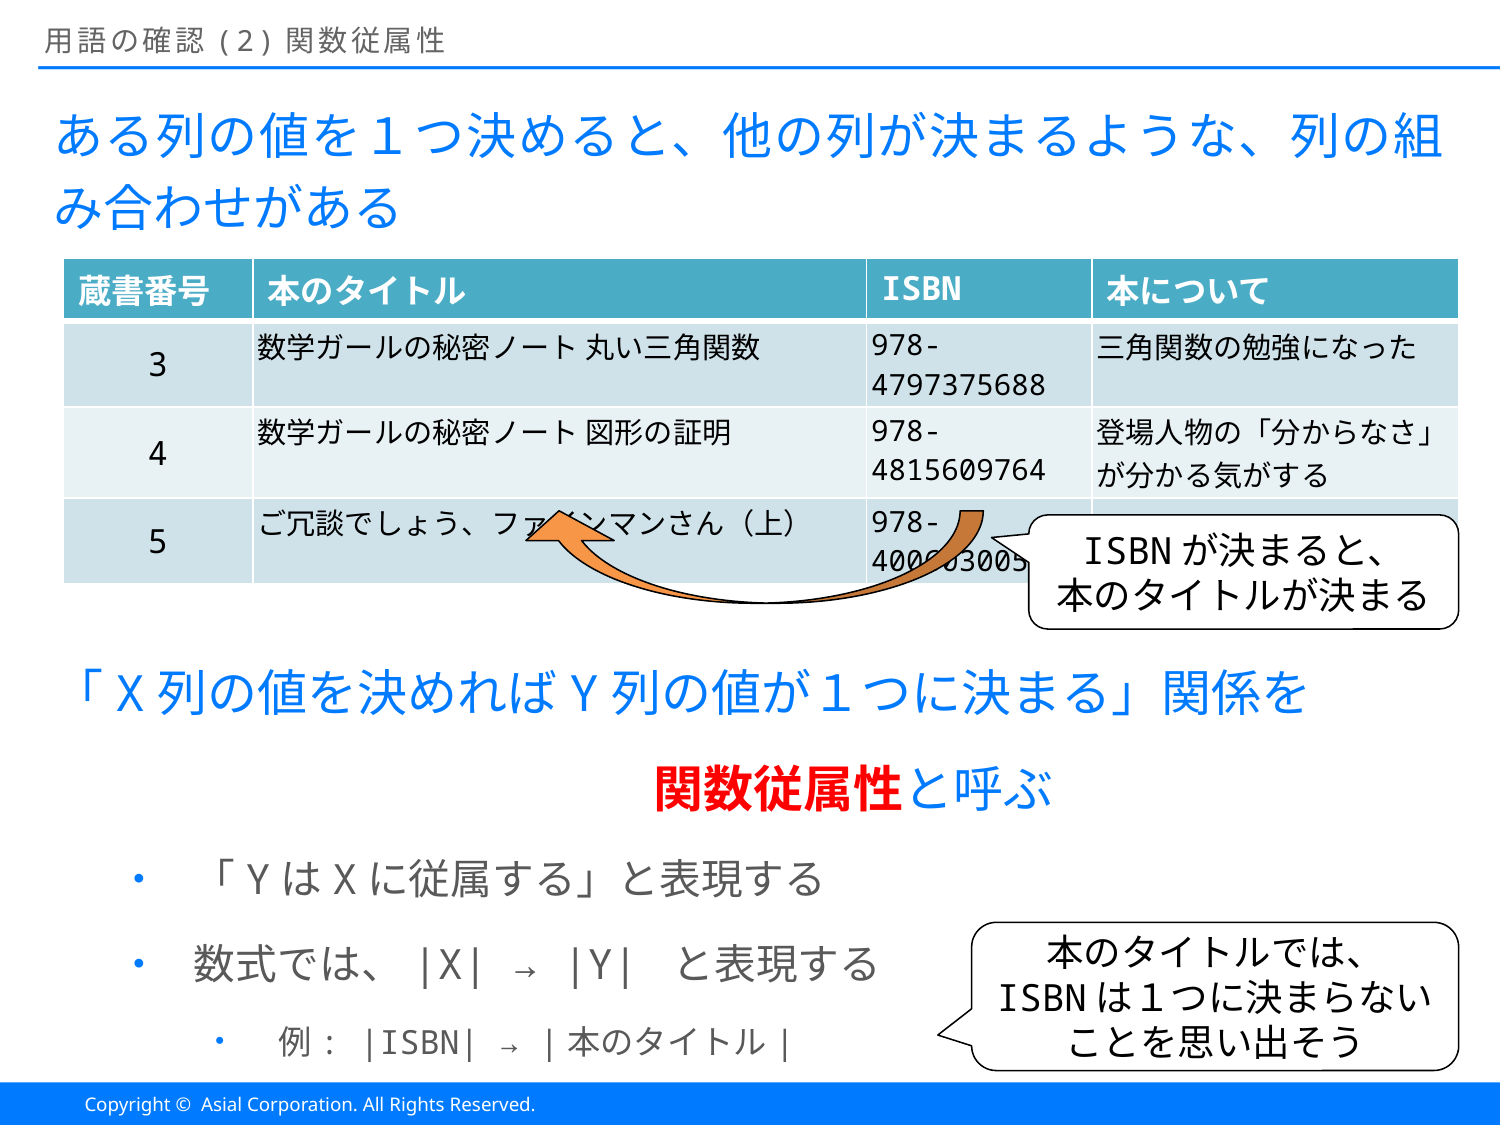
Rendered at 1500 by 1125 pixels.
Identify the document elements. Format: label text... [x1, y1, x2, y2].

table_cell 数学ガールの秘密ノート 図形の証明 [254, 408, 866, 497]
title 用語の確認(2)関数従属性 [29, 7, 1223, 72]
table_header ISBN [867, 259, 1091, 318]
table_cell 978-4797375688 [867, 324, 1091, 406]
table_cell 978-4815609764 [867, 408, 1091, 497]
table_cell 数学ガールの秘密ノート 丸い三角関数 [254, 324, 866, 406]
text_box 本のタイトルでは、 ISBNは１つに決まらないことを思い出そう [935, 920, 1461, 1073]
table_header 本について [1093, 259, 1458, 318]
table_cell 4 [64, 408, 252, 497]
table_cell 5 [64, 499, 252, 583]
table_cell 978-4006030056 [867, 499, 1091, 583]
table_header 蔵書番号 [64, 259, 252, 318]
table_cell [1093, 499, 1458, 522]
table_cell 3 [64, 324, 252, 406]
table_header 本のタイトル [254, 259, 866, 318]
text_box [523, 508, 986, 606]
table_cell ご冗談でしょう、ファインマンさん（上） [254, 499, 866, 583]
list ある列の値を１つ決めると、他の列が決まるような、列の組み合わせがある 「X列の値を決めればY列の値が１つに決まる」関係を 関数従属性と呼ぶ 「YはXに従属する」と表現する 数式では、|X| → |Y| と表現する 例: |ISBN| → |本のタイトル| [38, 84, 1459, 988]
table_cell 三角関数の勉強になった [1093, 324, 1458, 406]
text_box ISBNが決まると、 本のタイトルが決まる [989, 512, 1461, 632]
table_cell 登場人物の「分からなさ」が分かる気がする [1093, 408, 1458, 497]
